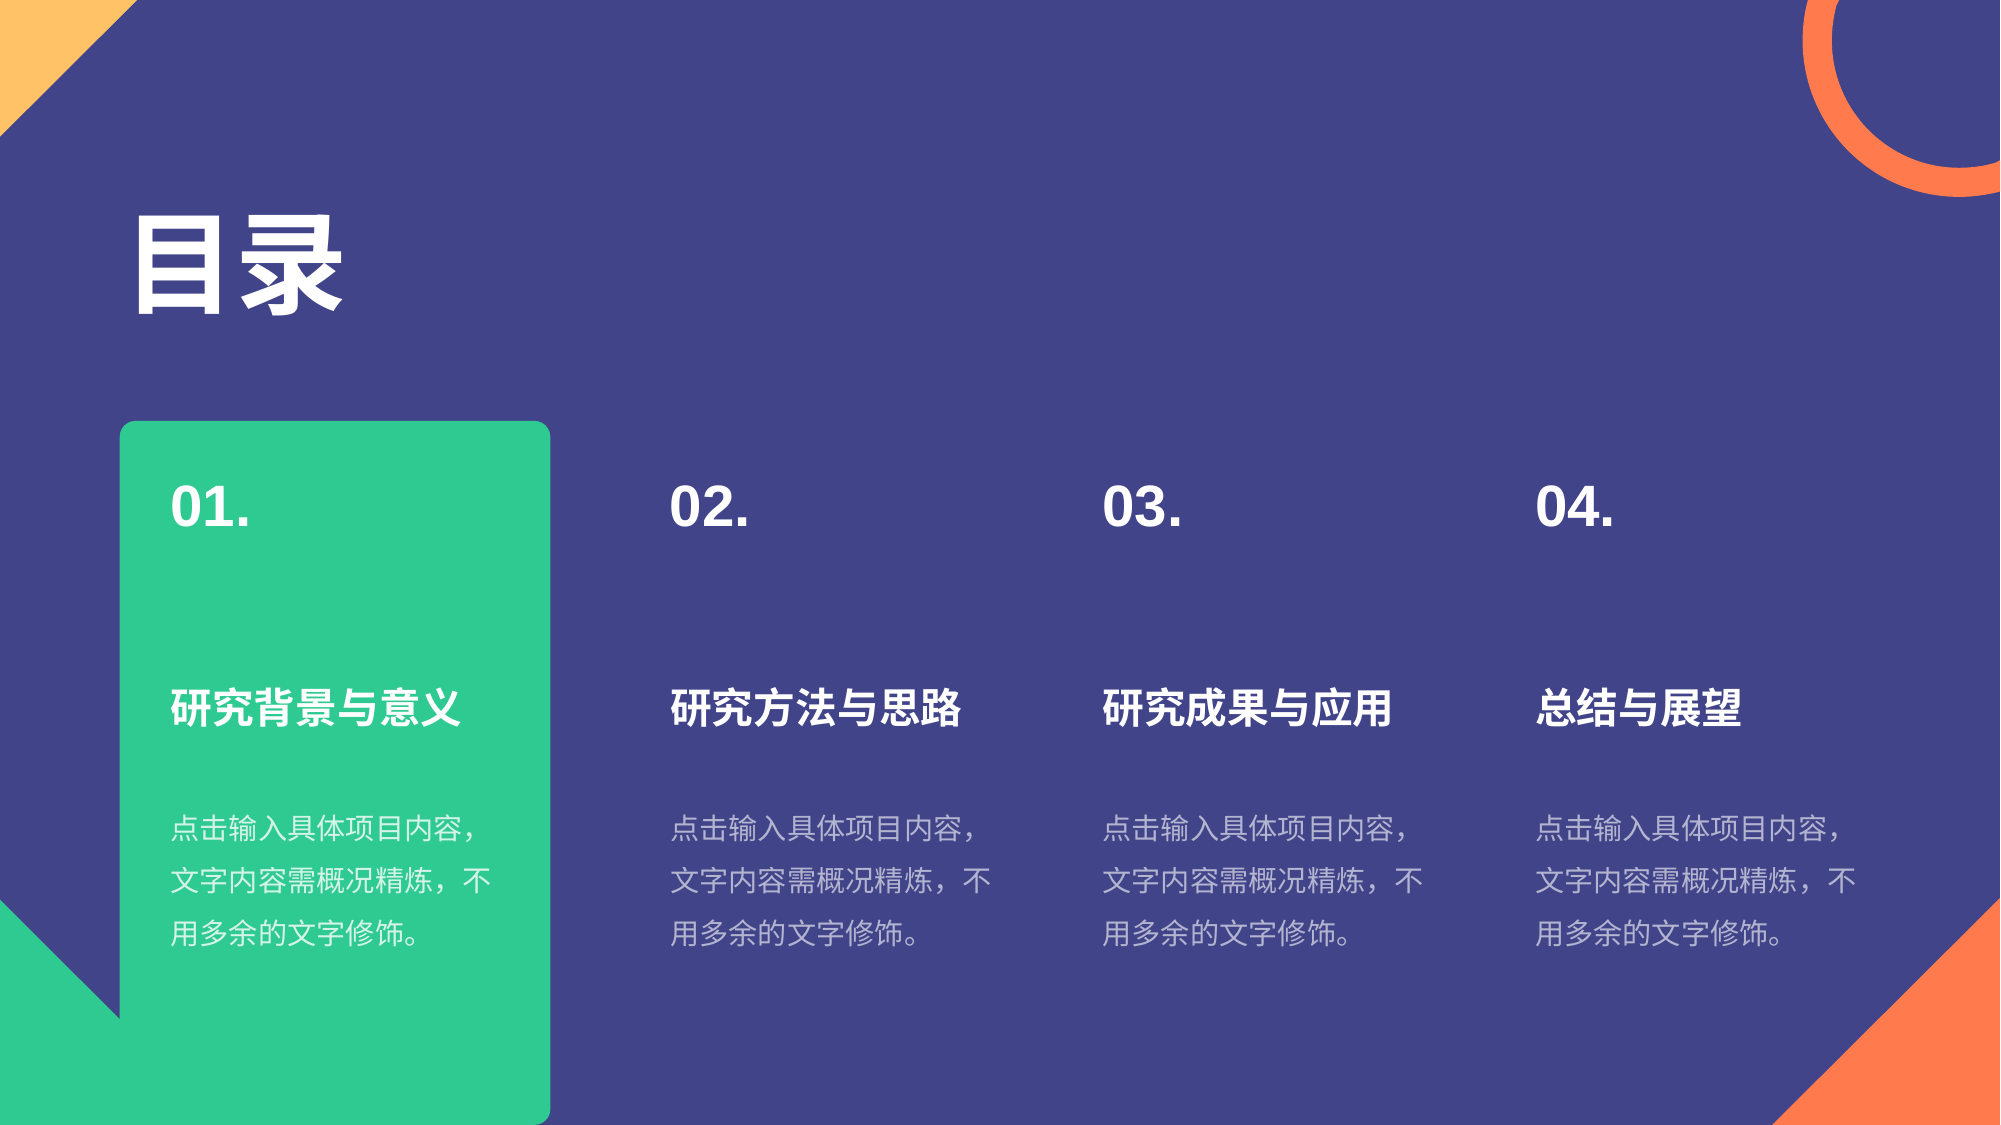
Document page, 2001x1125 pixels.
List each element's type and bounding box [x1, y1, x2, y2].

text_box [0, 0, 2000, 1125]
text_box [108, 185, 1881, 1125]
